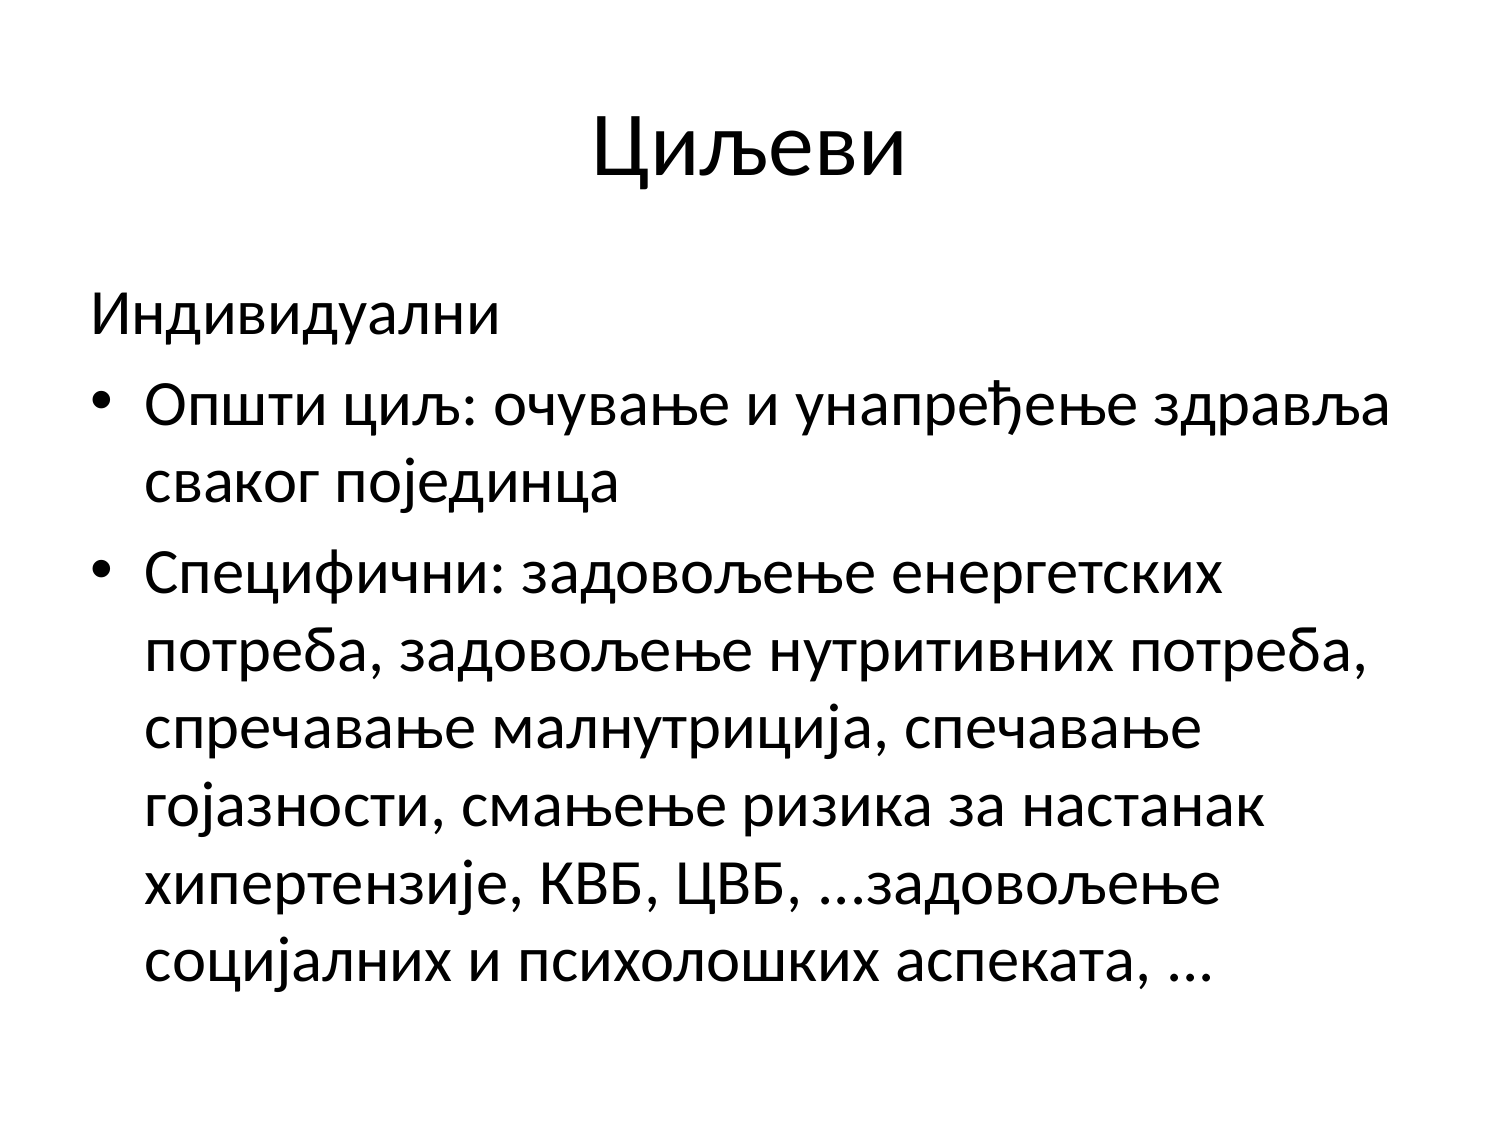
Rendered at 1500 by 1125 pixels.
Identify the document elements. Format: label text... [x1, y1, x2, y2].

list Индивидуални Општи циљ: очување и унапређење здравља сваког појединца Специфични: задовољење енергетских потреба, задовољење нутритивних потреба, спречавање малнутриција, спечавање гојазности, смањење ризика за настанак хипертензије, КВБ, ЦВБ, ...задовољење социјалних и психолошких аспеката, ... [75, 262, 1425, 1005]
title Циљеви [75, 45, 1425, 233]
